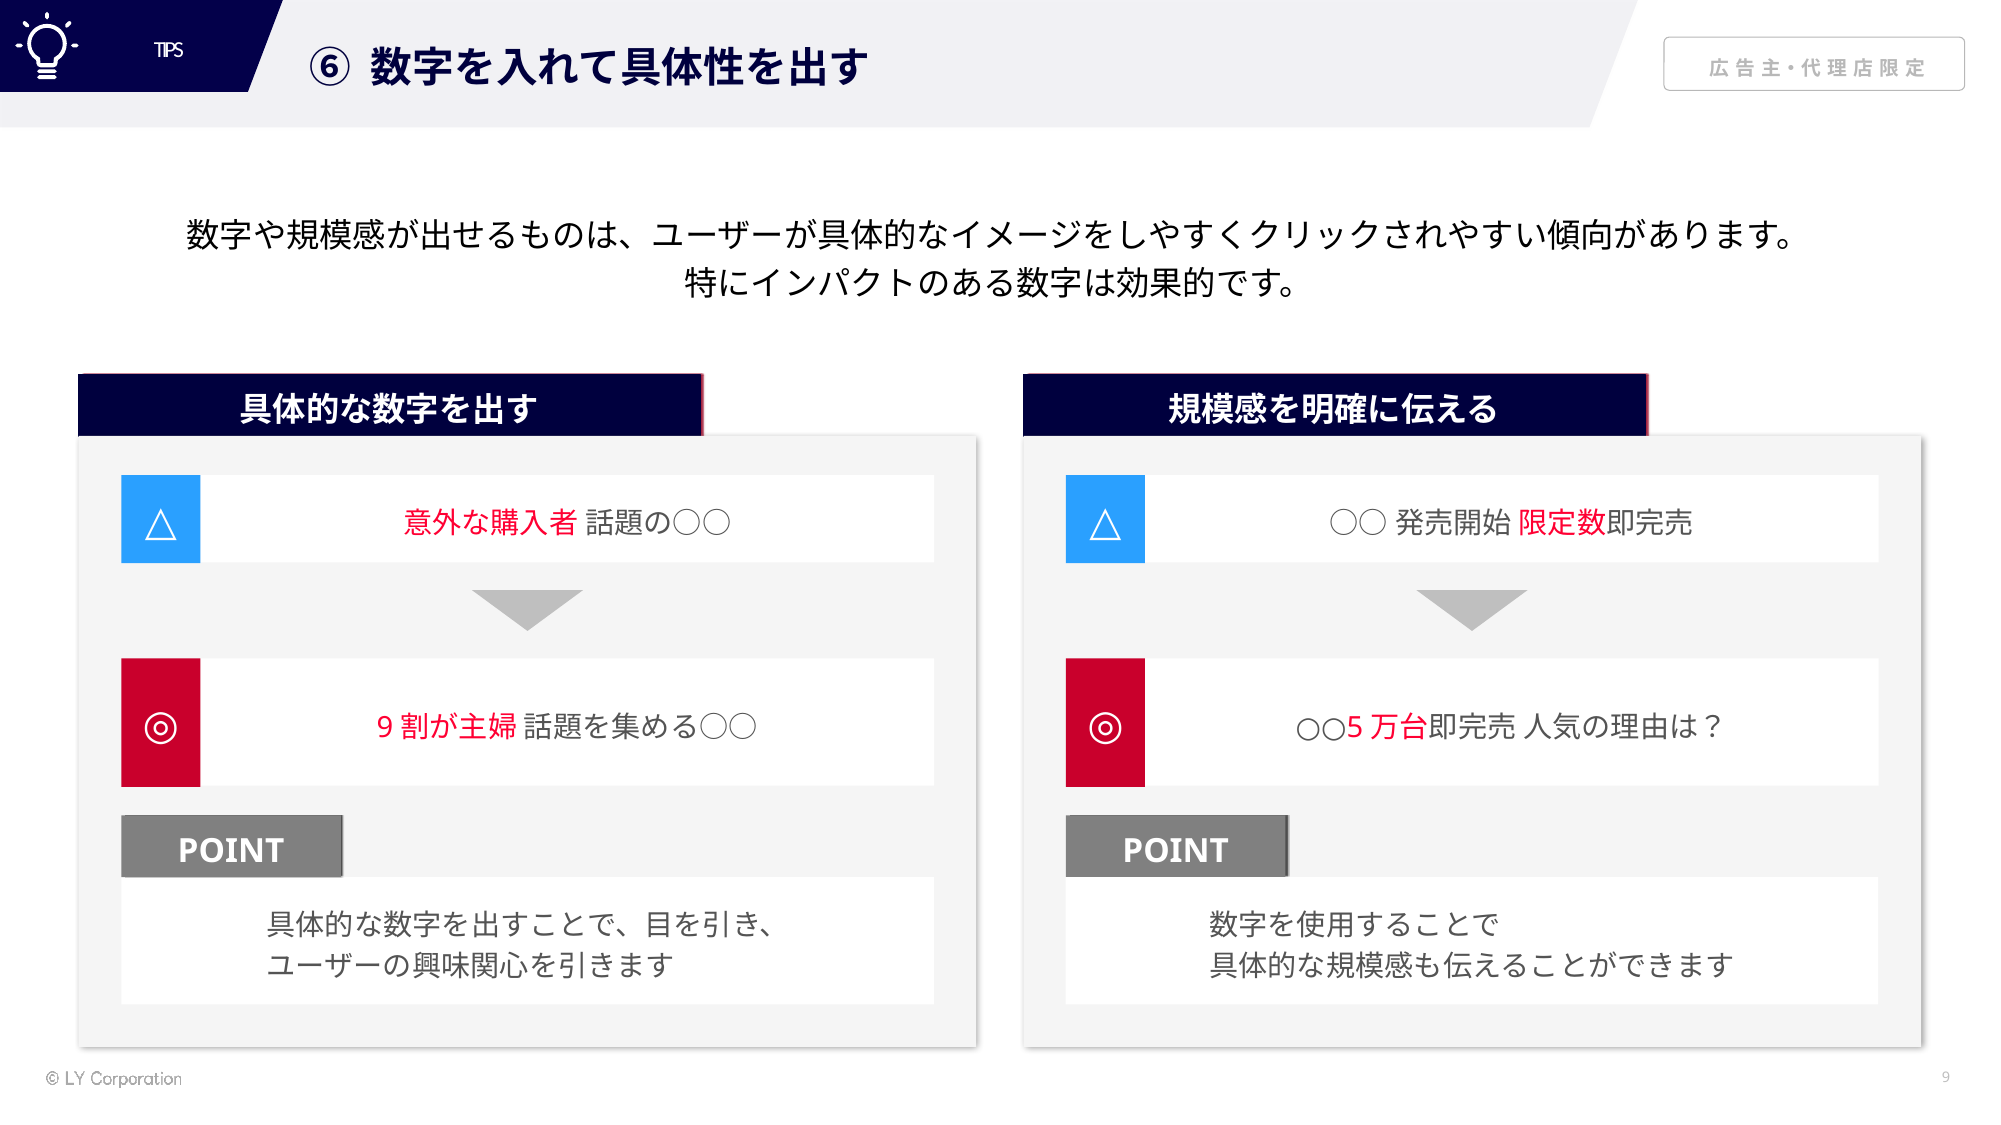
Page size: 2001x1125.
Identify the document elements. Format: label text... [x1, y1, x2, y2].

text_box △ [1065, 475, 1145, 564]
text_box 具体的な数字を出すことで、目を引き、 ユーザーの興味関心を引きます [121, 877, 934, 1005]
text_box 数字を使用することで 具体的な規模感も伝えることができます [1065, 877, 1879, 1005]
text_box ○○発売開始 限定数即完売 [1145, 475, 1879, 563]
text_box △ [121, 475, 201, 564]
text_box 意外な購入者 話題の○○ [201, 475, 935, 563]
text_box [1023, 435, 1922, 1047]
text_box [78, 435, 977, 1047]
list TIPS [97, 13, 240, 81]
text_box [15, 11, 79, 80]
text_box ◎ [1065, 658, 1145, 787]
text_box ○○5万台即完売 人気の理由は？ [1145, 658, 1879, 786]
text_box [1416, 590, 1528, 631]
text_box 規模感を明確に伝える [1023, 374, 1646, 435]
text_box POINT [1065, 815, 1286, 877]
text_box 9割が主婦 話題を集める○○ [201, 658, 935, 786]
text_box 数字や規模感が出せるものは、ユーザーが具体的なイメージをしやすくクリックされやすい傾向があります。 特にインパクトのある数字は効果的です。 [76, 206, 1922, 302]
text_box 具体的な数字を出す [78, 374, 700, 435]
picture [46, 1071, 181, 1088]
text_box POINT [121, 815, 341, 878]
text_box ◎ [121, 658, 201, 787]
text_box [471, 590, 584, 631]
list ⑥ 数字を入れて具体性を出す [309, 41, 1645, 97]
